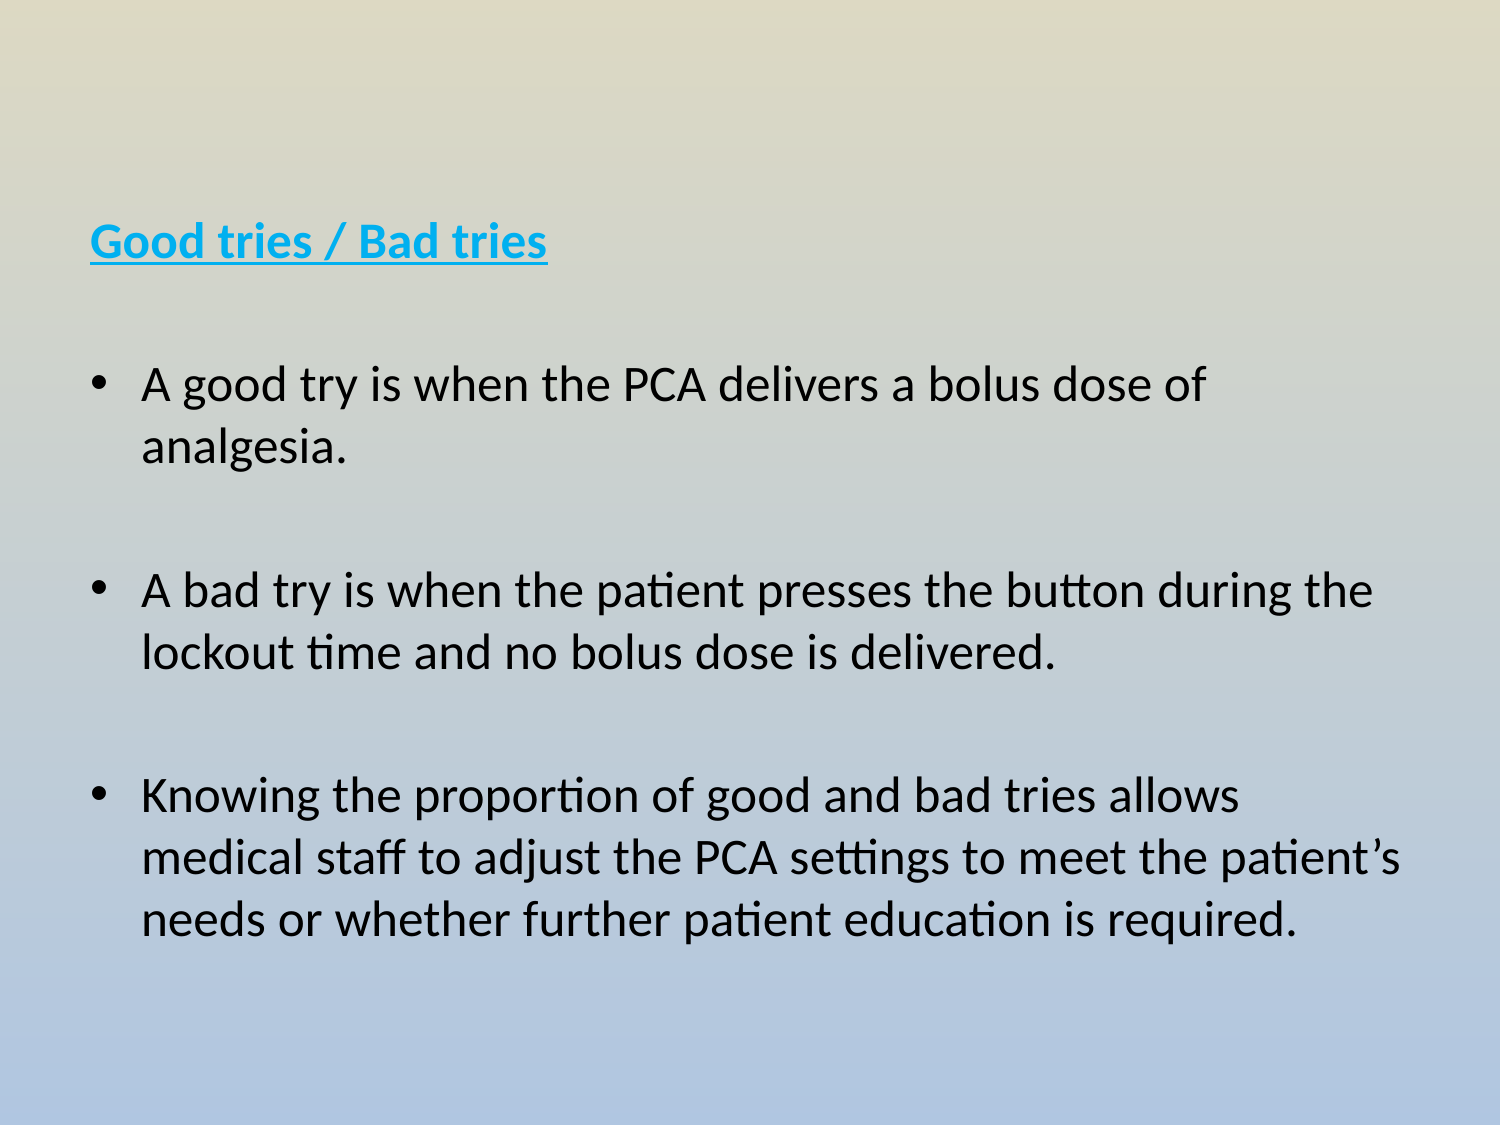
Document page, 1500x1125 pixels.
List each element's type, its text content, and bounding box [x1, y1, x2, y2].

list Good tries / Bad tries A good try is when the PCA delivers a bolus dose of analgesia. A bad try is when the patient presses the button during the lockout time and no bolus dose is delivered. Knowing the proportion of good and bad tries allows medical staff to adjust the PCA settings to meet the patient’s needs or whether further patient education is required. [74, 198, 1426, 1006]
